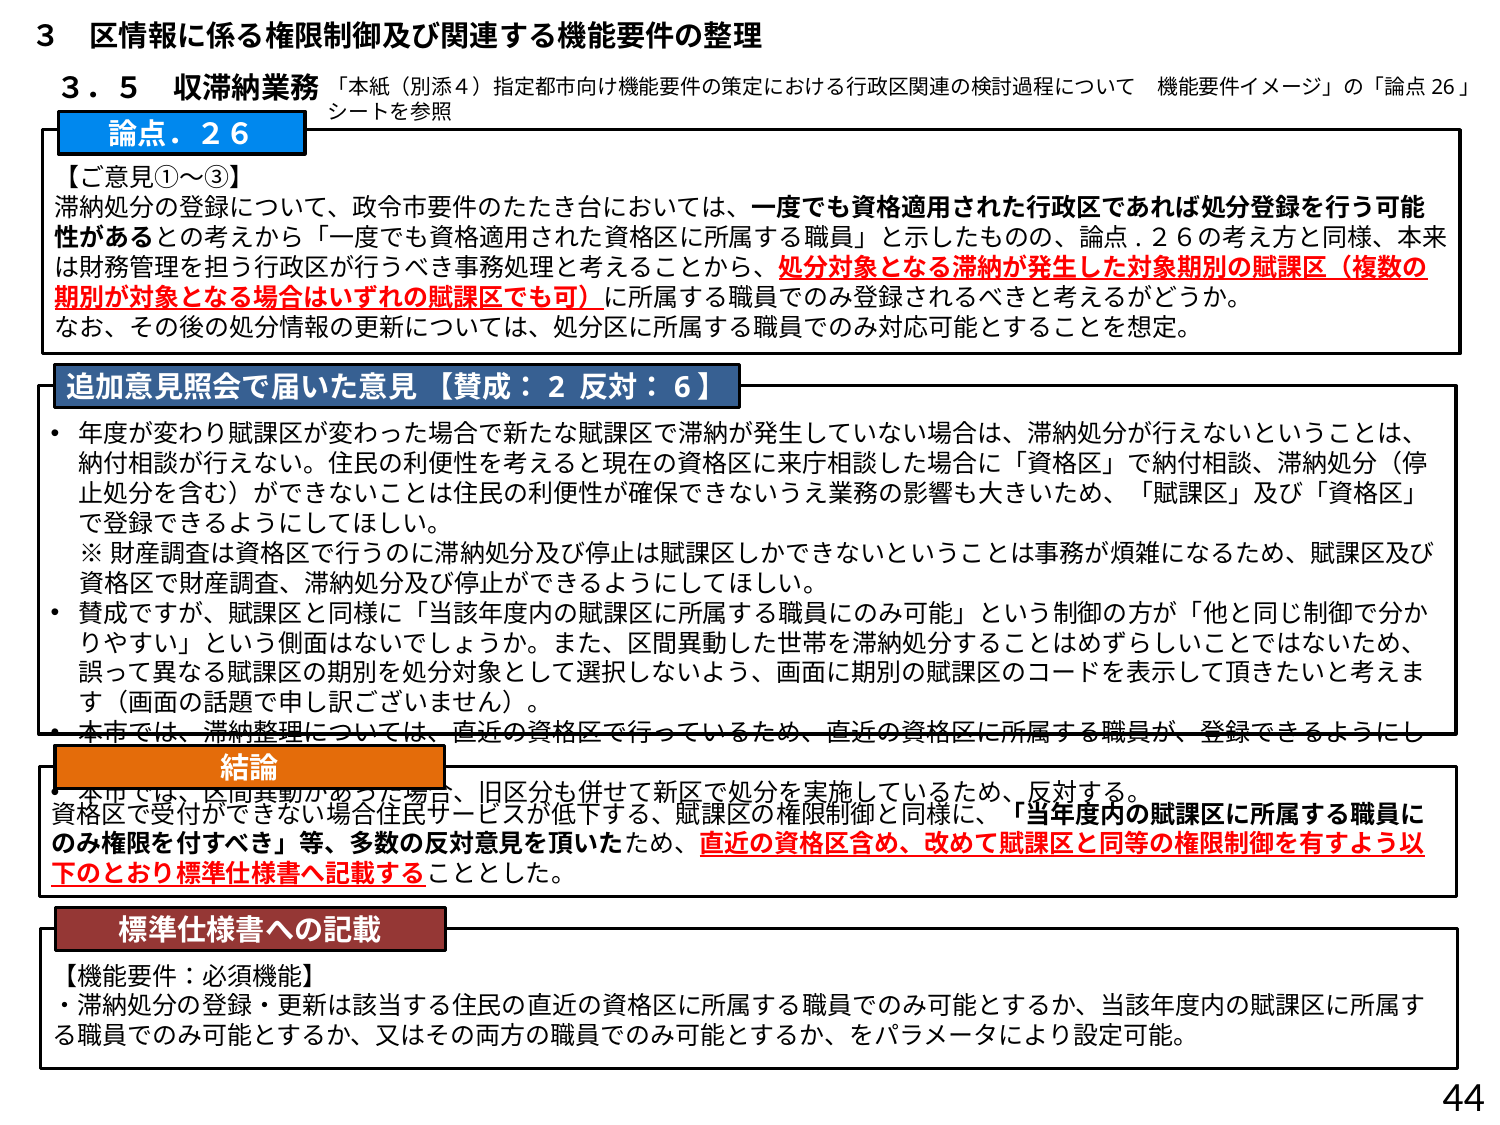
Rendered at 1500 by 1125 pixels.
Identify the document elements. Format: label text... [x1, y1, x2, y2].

text_box 標準仕様書への記載 [54, 905, 448, 952]
text_box 結論 [53, 743, 447, 790]
text_box 「本紙（別添４）指定都市向け機能要件の策定における行政区関連の検討過程について 機能要件イメージ」の「論点26」シートを参照 [312, 58, 1500, 114]
text_box 【機能要件：必須機能】 ・滞納処分の登録・更新は該当する住民の直近の資格区に所属する職員でのみ可能とするか、当該年度内の賦課区に所属する職員でのみ可能とするか、又はその両方の職員でのみ可能とするか、をパラメータにより設定可能。 [40, 928, 1458, 1069]
text_box 年度が変わり賦課区が変わった場合で新たな賦課区で滞納が発生していない場合は、滞納処分が行えないということは、納付相談が行えない。住民の利便性を考えると現在の資格区に来庁相談した場合に「資格区」で納付相談、滞納処分（停止処分を含む）ができないことは住民の利便性が確保できないうえ業務の影響も大きいため、「賦課区」及び「資格区」で登録できるようにしてほしい。 ※財産調査は資格区で行うのに滞納処分及び停止は賦課区しかできないということは事務が煩雑になるため、賦課区及び資格区で財産調査、滞納処分及び停止ができるようにしてほしい。 賛成ですが、賦課区と同様に「当該年度内の賦課区に所属する職員にのみ可能」という制御の方が「他と同じ制御で分かりやすい」という側面はないでしょうか。また、区間異動した世帯を滞納処分することはめずらしいことではないため、誤って異なる賦課区の期別を処分対象として選択しないよう、画面に期別の賦課区のコードを表示して頂きたいと考えます（画面の話題で申し訳ございません）。 本市では、滞納整理については、直近の資格区で行っているため、直近の資格区に所属する職員が、登録できるようにしたい。 本市では、区間異動があった場合、旧区分も併せて新区で処分を実施しているため、反対する。 [38, 385, 1457, 735]
text_box 資格区で受付ができない場合住民サービスが低下する、賦課区の権限制御と同様に、「当年度内の賦課区に所属する職員にのみ権限を付すべき」等、多数の反対意見を頂いたため、直近の資格区含め、改めて賦課区と同等の権限制御を有すよう以下のとおり標準仕様書へ記載することとした。 [39, 766, 1457, 897]
text_box 【ご意見①～③】 滞納処分の登録について、政令市要件のたたき台においては、一度でも資格適用された行政区であれば処分登録を行う可能性があるとの考えから「一度でも資格適用された資格区に所属する職員」と示したものの、論点.２６の考え方と同様、本来は財務管理を担う行政区が行うべき事務処理と考えることから、処分対象となる滞納が発生した対象期別の賦課区（複数の期別が対象となる場合はいずれの賦課区でも可）に所属する職員でのみ登録されるべきと考えるがどうか。 なお、その後の処分情報の更新については、処分区に所属する職員でのみ対応可能とすることを想定。 [42, 129, 1460, 354]
text_box 論点．２６ [56, 109, 307, 156]
slide_number 43 [1149, 1065, 1500, 1125]
text_box ３ 区情報に係る権限制御及び関連する機能要件の整理 [16, 2, 1440, 49]
text_box ３．５ 収滞納業務 [41, 54, 1465, 100]
text_box 追加意見照会で届いた意見 【賛成：2 反対：6】 [52, 363, 741, 410]
